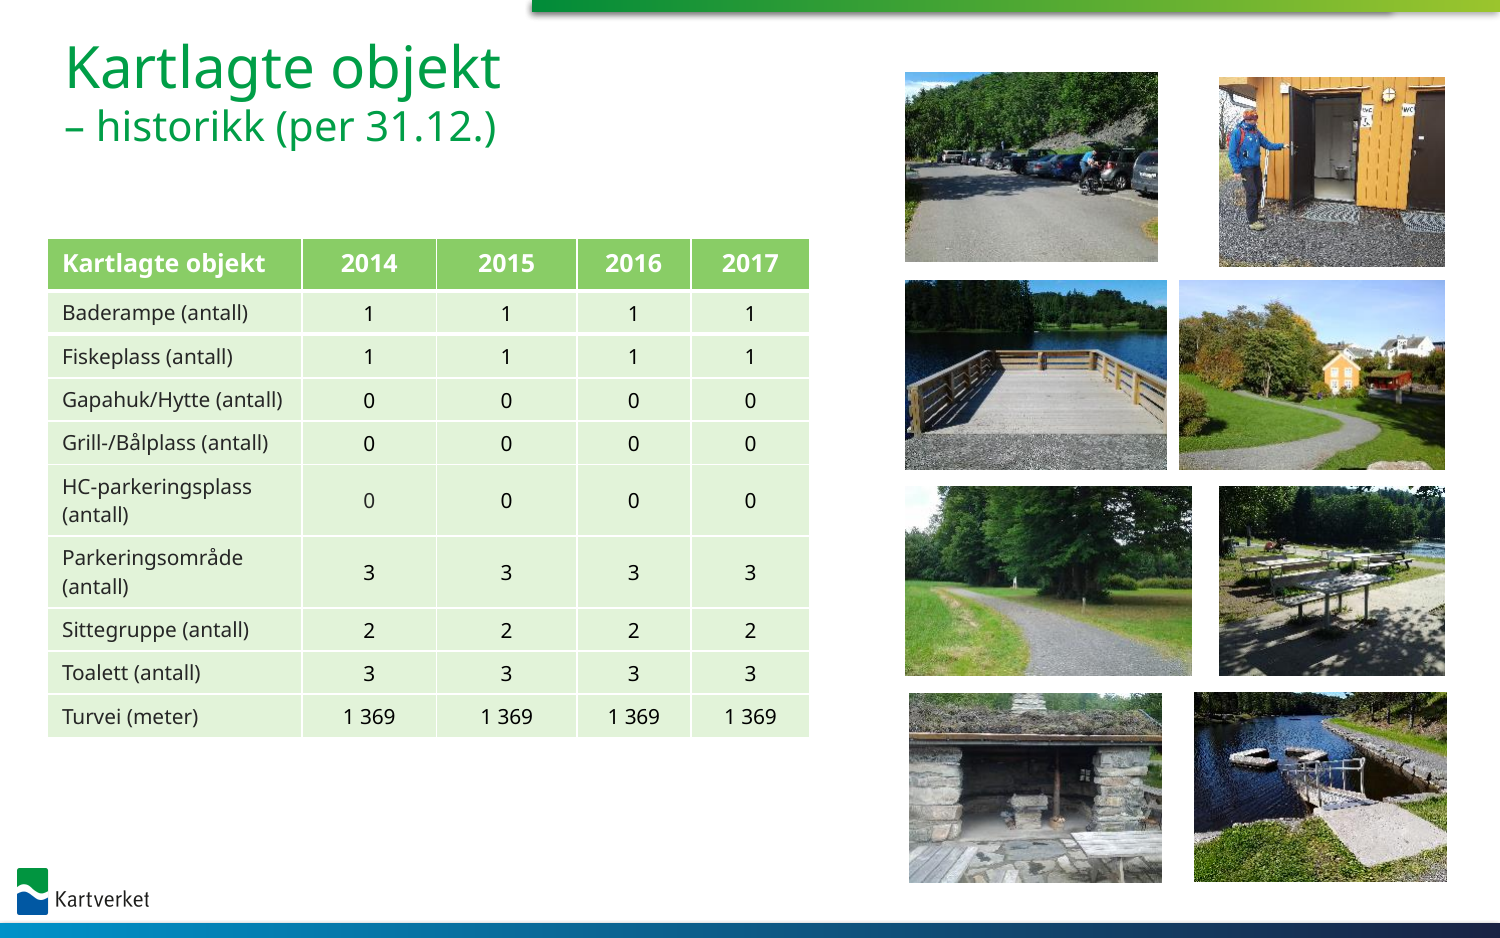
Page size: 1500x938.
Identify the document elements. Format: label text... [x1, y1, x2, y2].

table_header Kartlagte objekt [48, 239, 301, 289]
table_cell 0 [437, 465, 576, 535]
picture [1219, 486, 1445, 676]
table_cell 3 [578, 652, 690, 693]
table_header 2016 [578, 239, 690, 289]
table_cell 0 [692, 422, 809, 464]
table_cell 3 [578, 537, 690, 607]
table_cell 3 [437, 652, 576, 693]
table_cell 1 [437, 293, 576, 332]
table_cell 1 [437, 336, 576, 377]
table_cell 1 369 [303, 695, 436, 737]
table_cell Gapahuk/Hytte (antall) [48, 379, 301, 420]
table_cell 3 [692, 537, 809, 607]
table_cell HC-parkeringsplass (antall) [48, 465, 301, 535]
table_cell 0 [692, 465, 809, 535]
table_cell 1 369 [578, 695, 690, 737]
picture [1179, 280, 1445, 470]
table_header 2017 [692, 239, 809, 289]
picture [905, 486, 1193, 676]
table_cell Grill-/Bålplass (antall) [48, 422, 301, 464]
table_cell 1 [578, 293, 690, 332]
table_cell 1 [692, 336, 809, 377]
table_cell 3 [303, 652, 436, 693]
picture [905, 280, 1167, 470]
table_cell 0 [437, 379, 576, 420]
table_cell 1 369 [437, 695, 576, 737]
table_cell 0 [578, 422, 690, 464]
table_cell 1 369 [692, 695, 809, 737]
table_cell 0 [437, 422, 576, 464]
table_cell 2 [692, 609, 809, 650]
table_cell Turvei (meter) [48, 695, 301, 737]
table_cell 2 [578, 609, 690, 650]
text_box Kartlagte objekt – historikk (per 31.12.) [49, 14, 1431, 158]
table_cell 0 [578, 379, 690, 420]
picture [1219, 77, 1445, 267]
table_cell 0 [303, 422, 436, 464]
table_cell 0 [578, 465, 690, 535]
picture [1194, 692, 1448, 882]
table_cell 1 [578, 336, 690, 377]
table_cell 0 [303, 465, 436, 535]
table_cell Fiskeplass (antall) [48, 336, 301, 377]
table_cell Parkeringsområde (antall) [48, 537, 301, 607]
table_header 2014 [303, 239, 436, 289]
table_header 2015 [437, 239, 576, 289]
table_cell 2 [437, 609, 576, 650]
picture [905, 72, 1158, 262]
table_cell Toalett (antall) [48, 652, 301, 693]
table_cell 1 [303, 293, 436, 332]
table_cell 2 [303, 609, 436, 650]
table_cell 3 [303, 537, 436, 607]
picture [909, 693, 1163, 884]
table_cell Baderampe (antall) [48, 293, 301, 332]
table_cell 1 [692, 293, 809, 332]
table_cell 1 [303, 336, 436, 377]
table_cell Sittegruppe (antall) [48, 609, 301, 650]
table_cell 3 [692, 652, 809, 693]
table_cell 0 [692, 379, 809, 420]
table_cell 0 [303, 379, 436, 420]
table_cell 3 [437, 537, 576, 607]
